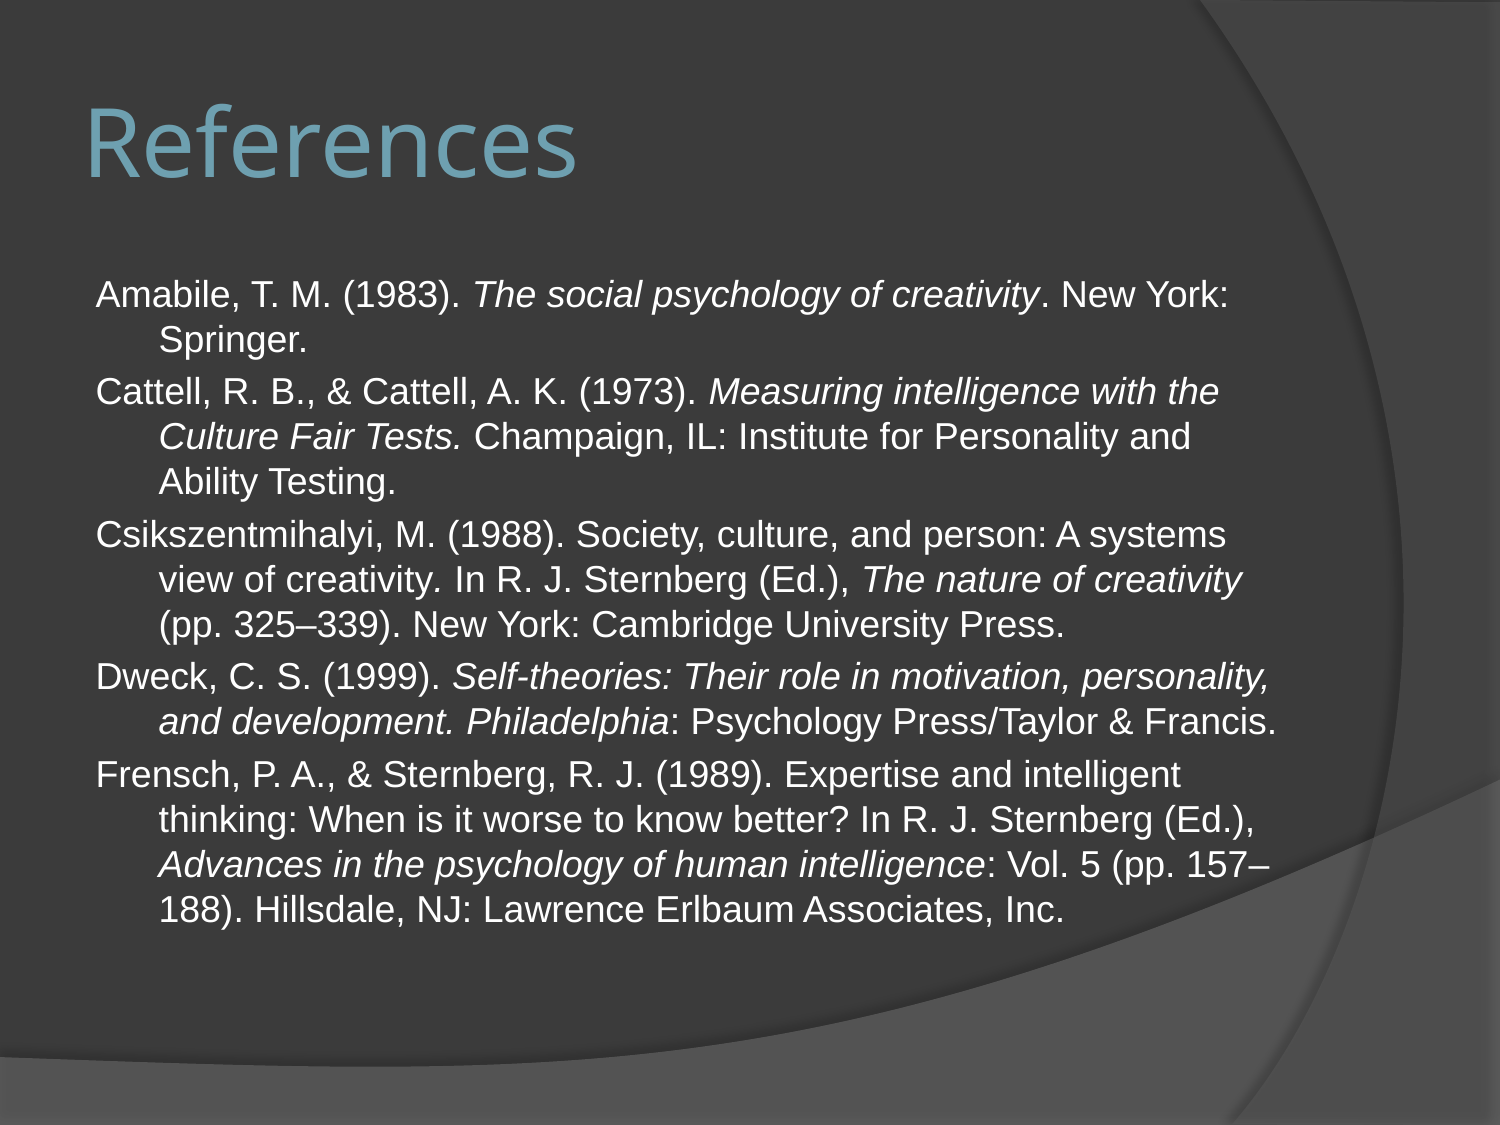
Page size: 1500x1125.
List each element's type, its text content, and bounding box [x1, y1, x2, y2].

title References [75, 45, 1300, 233]
list Amabile, T. M. (1983). The social psychology of creativity. New York: Springer. Cattell, R. B., & Cattell, A. K. (1973). Measuring intelligence with the Culture Fair Tests. Champaign, IL: Institute for Personality and Ability Testing. Csikszentmihalyi, M. (1988). Society, culture, and person: A systems view of creativity. In R. J. Sternberg (Ed.), The nature of creativity (pp. 325–339). New York: Cambridge University Press. Dweck, C. S. (1999). Self-theories: Their role in motivation, personality, and development. Philadelphia: Psychology Press/Taylor & Francis. Frensch, P. A., & Sternberg, R. J. (1989). Expertise and intelligent thinking: When is it worse to know better? In R. J. Sternberg (Ed.), Advances in the psychology of human intelligence: Vol. 5 (pp. 157–188). Hillsdale, NJ: Lawrence Erlbaum Associates, Inc. [75, 262, 1300, 1005]
